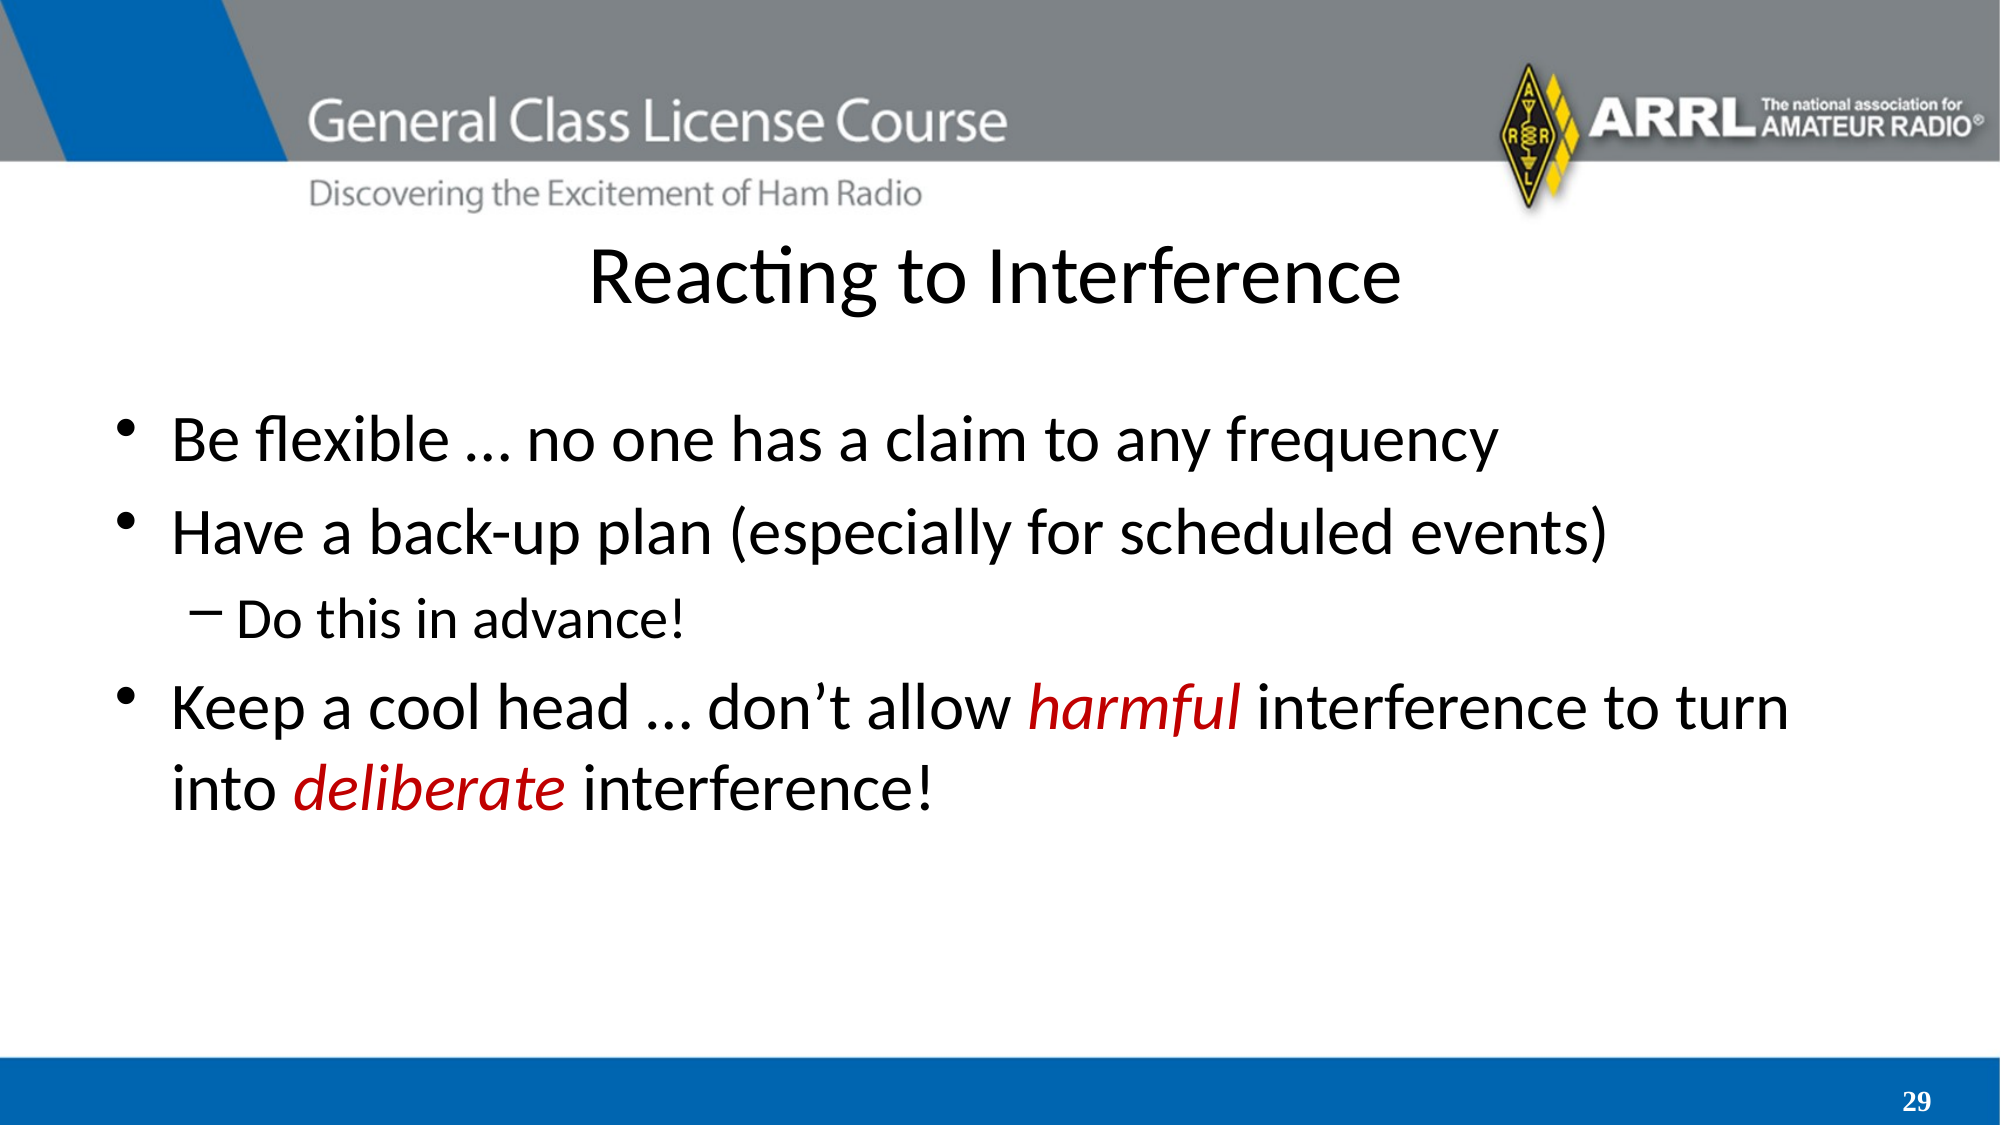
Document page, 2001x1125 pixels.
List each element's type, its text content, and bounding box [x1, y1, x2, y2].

list Be flexible … no one has a claim to any frequency Have a back-up plan (especially for scheduled events) Do this in advance! Keep a cool head … don’t allow harmful interference to turn into deliberate interference! [99, 387, 1900, 1075]
title Reacting to Interference [96, 212, 1897, 356]
picture [0, 0, 2001, 1125]
